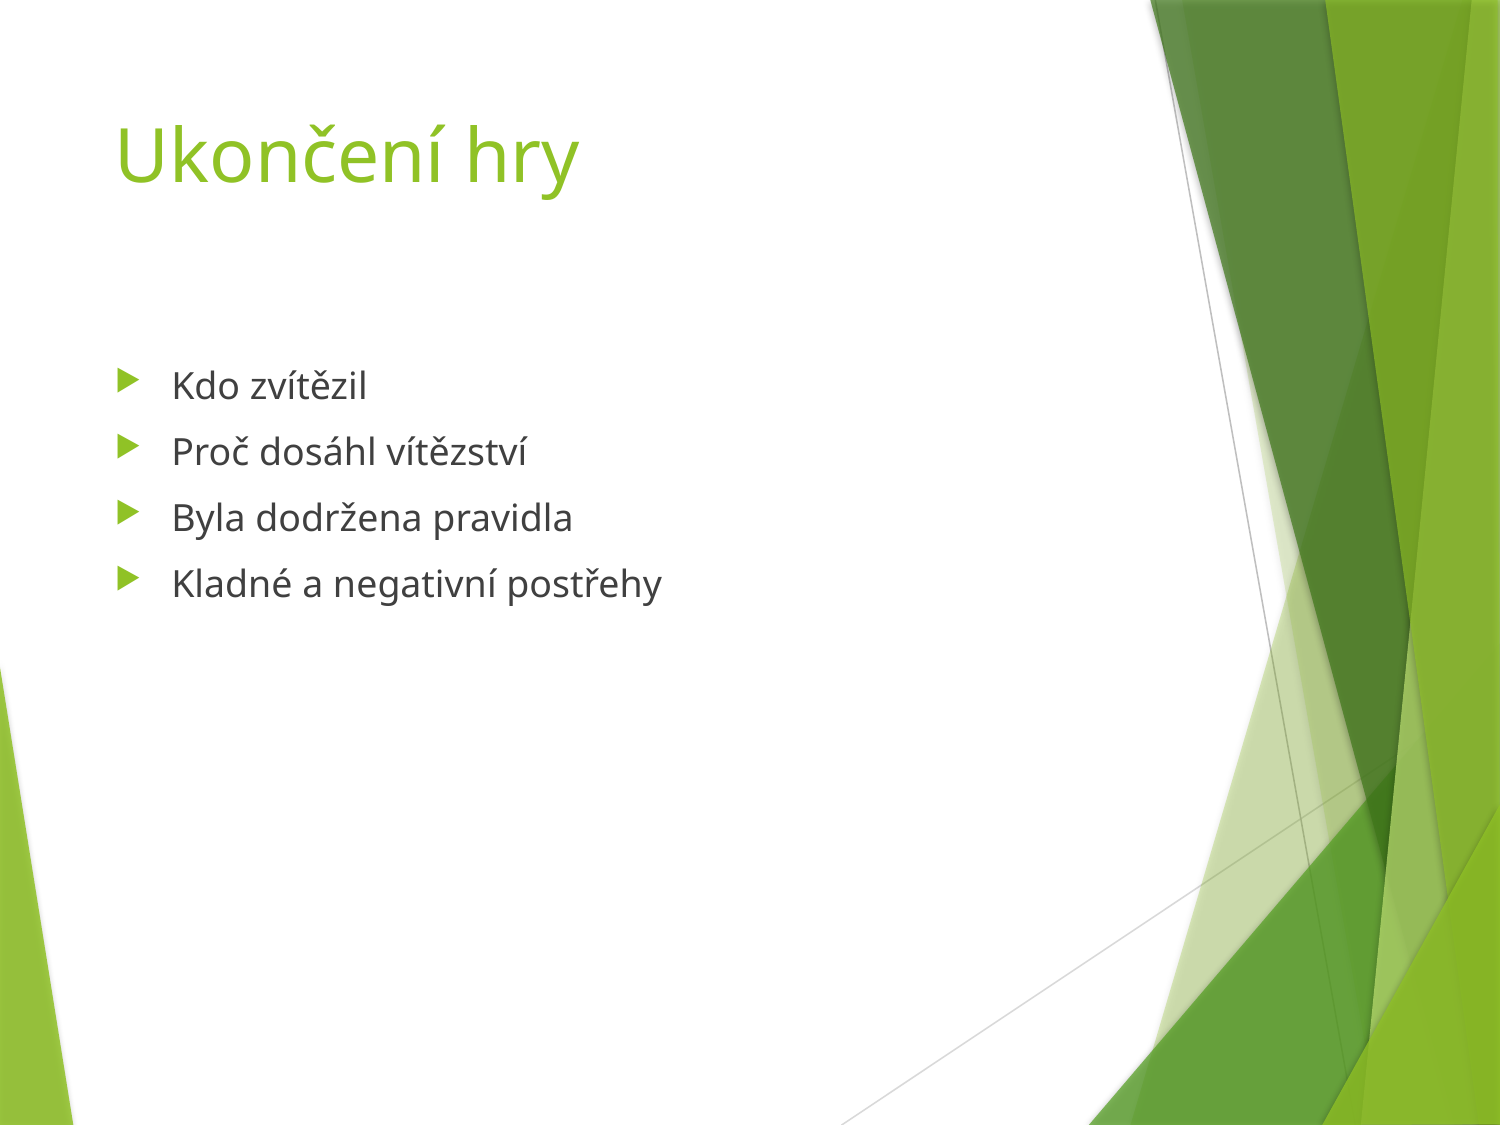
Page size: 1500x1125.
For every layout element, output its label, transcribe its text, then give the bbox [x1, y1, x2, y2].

list Kdo zvítězil Proč dosáhl vítězství Byla dodržena pravidla Kladné a negativní postřehy [99, 354, 1142, 992]
title Ukončení hry [99, 99, 1142, 317]
